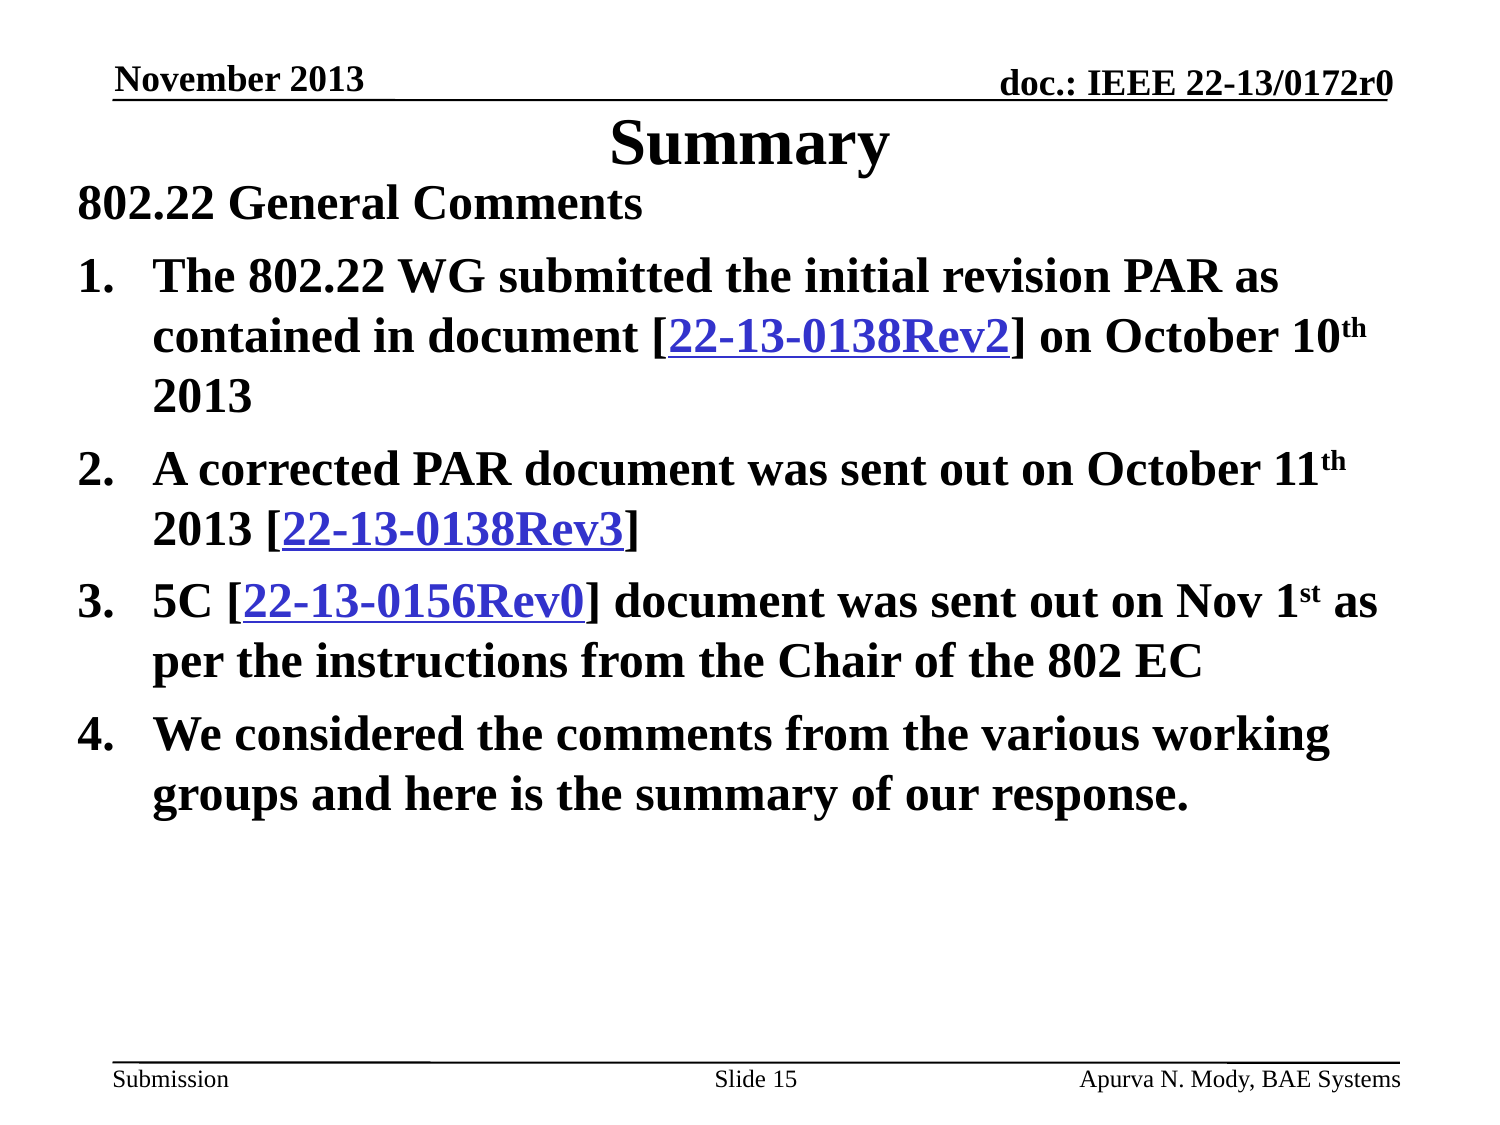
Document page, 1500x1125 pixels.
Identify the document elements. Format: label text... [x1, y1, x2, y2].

title Summary [112, 99, 1388, 162]
footer Apurva N. Mody, BAE Systems [902, 1061, 1402, 1093]
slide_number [114, 54, 540, 99]
list 802.22 General Comments The 802.22 WG submitted the initial revision PAR as contained in document [22-13-0138Rev2] on October 10th 2013 A corrected PAR document was sent out on October 11th 2013 [22-13-0138Rev3] 5C [22-13-0156Rev0] document was sent out on Nov 1st as per the instructions from the Chair of the 802 EC We considered the comments from the various working groups and here is the summary of our response. [62, 162, 1438, 1013]
slide_number Slide 15 [712, 1061, 800, 1123]
